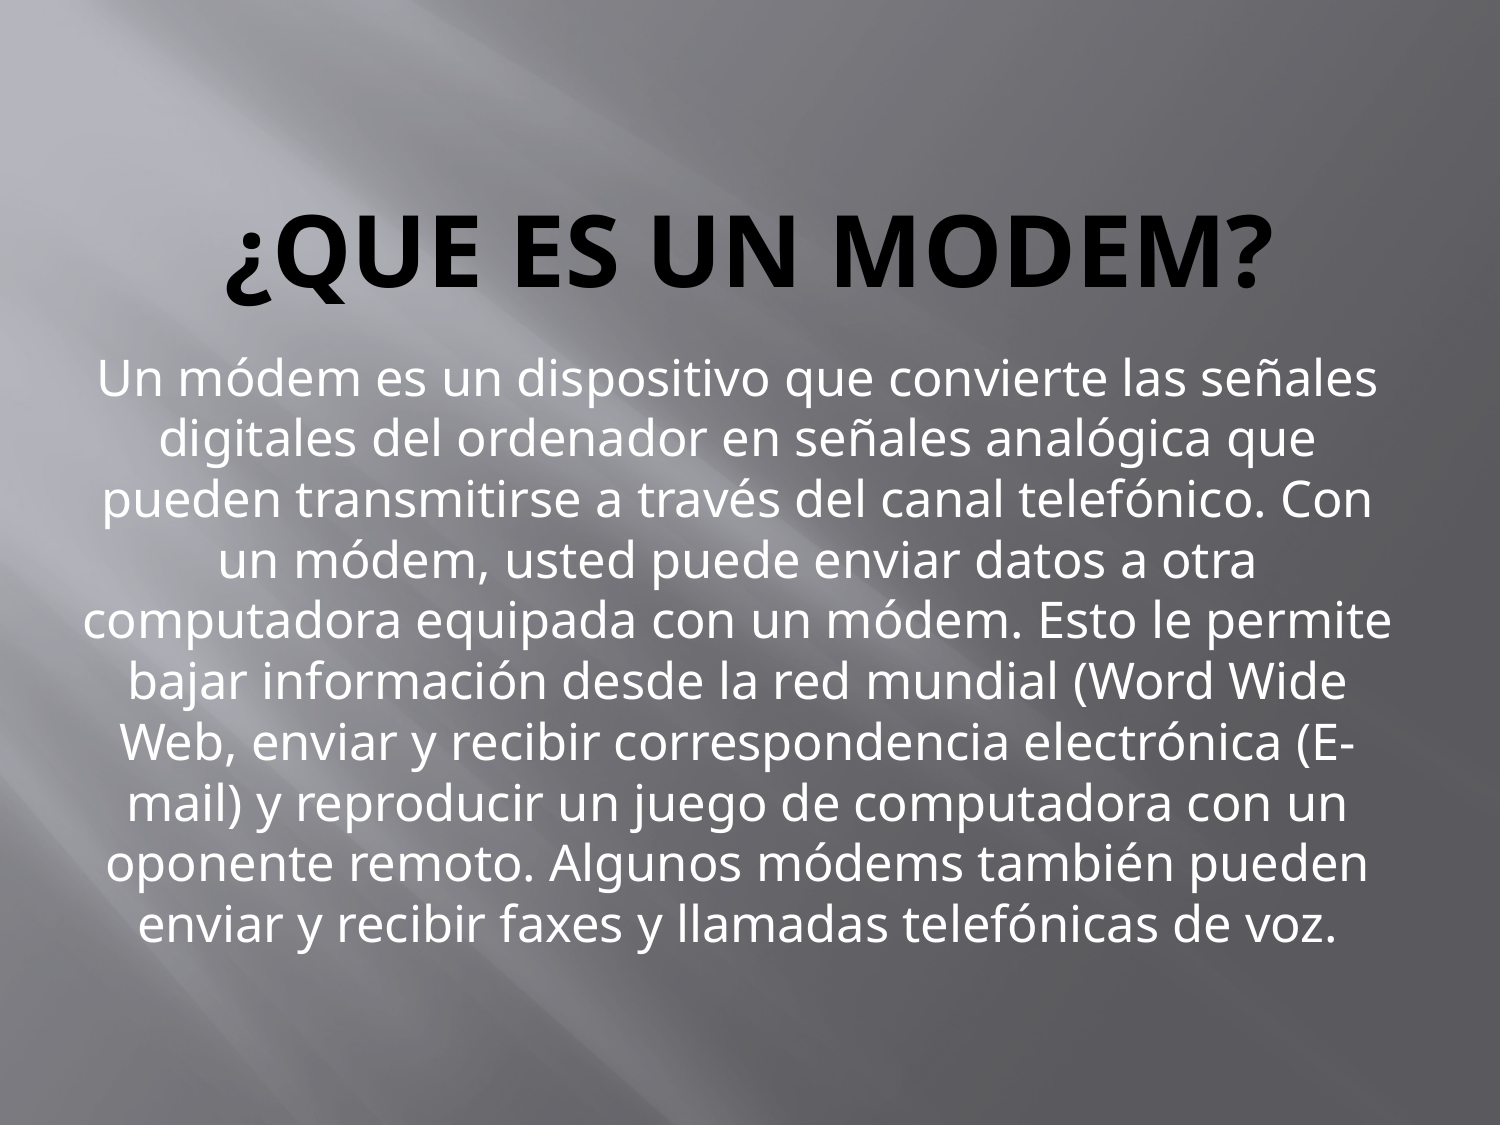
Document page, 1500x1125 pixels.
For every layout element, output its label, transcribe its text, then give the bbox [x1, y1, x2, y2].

title ¿QUE ES UN MODEM? [112, 66, 1388, 308]
subtitle Un módem es un dispositivo que convierte las señales digitales del ordenador en señales analógica que pueden transmitirse a través del canal telefónico. Con un módem, usted puede enviar datos a otra computadora equipada con un módem. Esto le permite bajar información desde la red mundial (Word Wide Web, enviar y recibir correspondencia electrónica (E-mail) y reproducir un juego de computadora con un oponente remoto. Algunos módems también pueden enviar y recibir faxes y llamadas telefónicas de voz. [64, 338, 1412, 1024]
